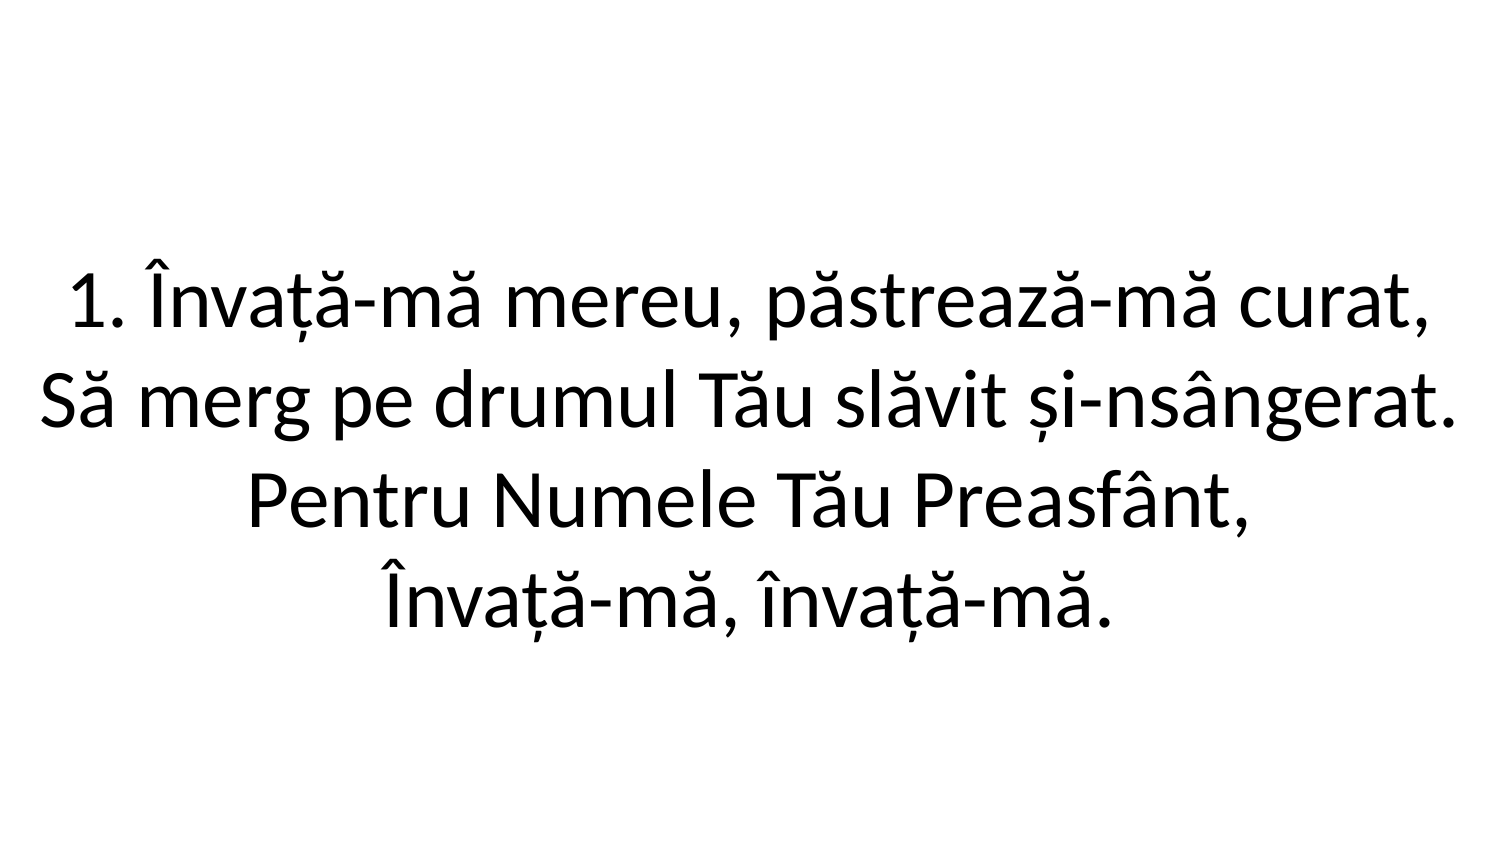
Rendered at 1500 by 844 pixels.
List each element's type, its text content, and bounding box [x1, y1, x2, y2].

text_box 1. Învață-mă mereu, păstrează-mă curat, Să merg pe drumul Tău slăvit și-nsângerat. Pentru Numele Tău Preasfânt, Învață-mă, învață-mă. [24, 192, 1476, 652]
